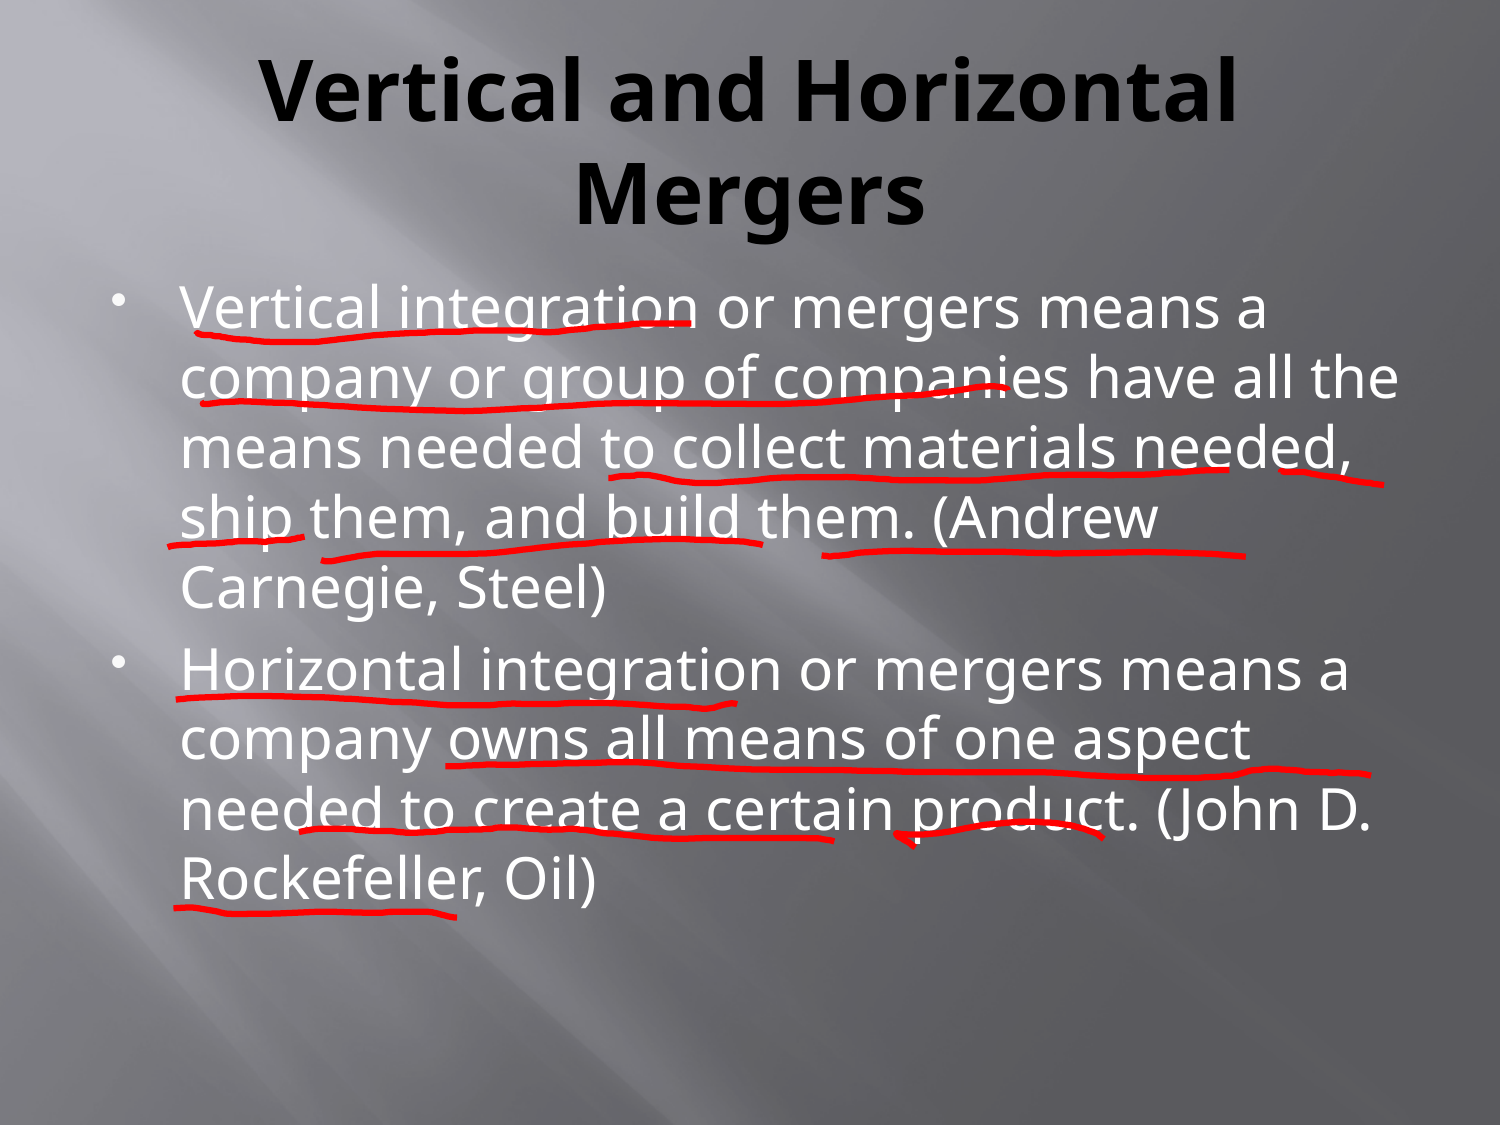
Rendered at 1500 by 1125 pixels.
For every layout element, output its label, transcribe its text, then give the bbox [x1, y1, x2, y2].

text_box [821, 550, 1246, 557]
text_box [896, 821, 1104, 848]
text_box [173, 907, 458, 918]
text_box [608, 470, 1230, 484]
text_box [445, 762, 1372, 779]
text_box [175, 696, 738, 709]
text_box [202, 386, 1008, 412]
text_box [167, 536, 305, 548]
text_box [1280, 471, 1385, 486]
list Vertical integration or mergers means a company or group of companies have all the means needed to collect materials needed, ship them, and build them. (Andrew Carnegie, Steel) Horizontal integration or mergers means a company owns all means of one aspect needed to create a certain product. (John D. Rockefeller, Oil) [74, 262, 1426, 1036]
text_box [298, 827, 835, 842]
title Vertical and Horizontal Mergers [75, 45, 1425, 233]
text_box [195, 323, 692, 343]
text_box [321, 539, 763, 562]
